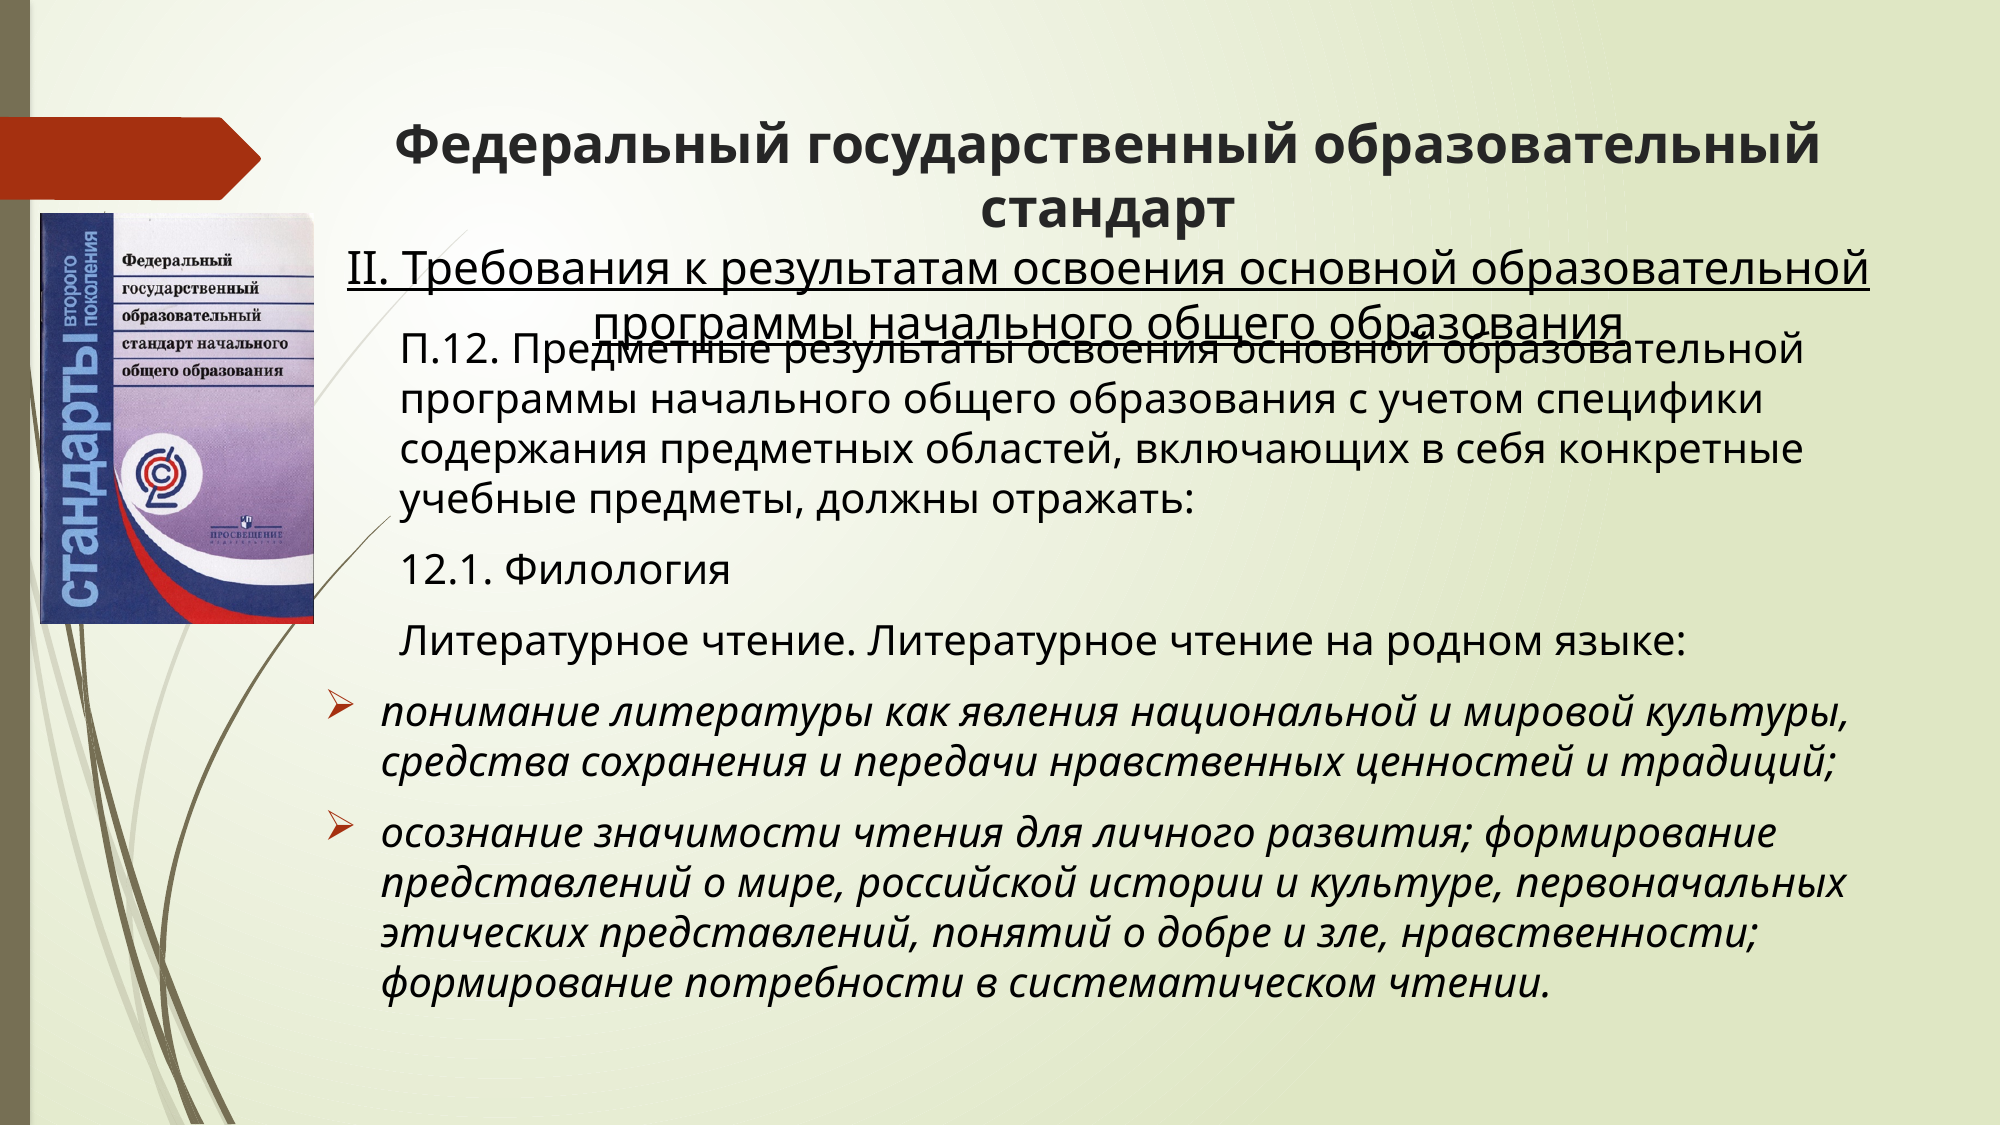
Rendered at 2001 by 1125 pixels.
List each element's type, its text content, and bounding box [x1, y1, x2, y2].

list П.12. Предметные результаты освоения основной образовательной программы начального общего образования с учетом специфики содержания предметных областей, включающих в себя конкретные учебные предметы, должны отражать: 12.1. Филология Литературное чтение. Литературное чтение на родном языке: понимание литературы как явления национальной и мировой культуры, средства сохранения и передачи нравственных ценностей и традиций; осознание значимости чтения для личного развития; формирование представлений о мире, российской истории и культуре, первоначальных этических представлений, понятий о добре и зле, нравственности; формирование потребности в систематическом чтении. [309, 314, 1960, 1069]
title Федеральный государственный образовательный стандарт II. Требования к результатам освоения основной образовательной программы начального общего образования [257, 102, 1960, 314]
picture [40, 212, 314, 624]
